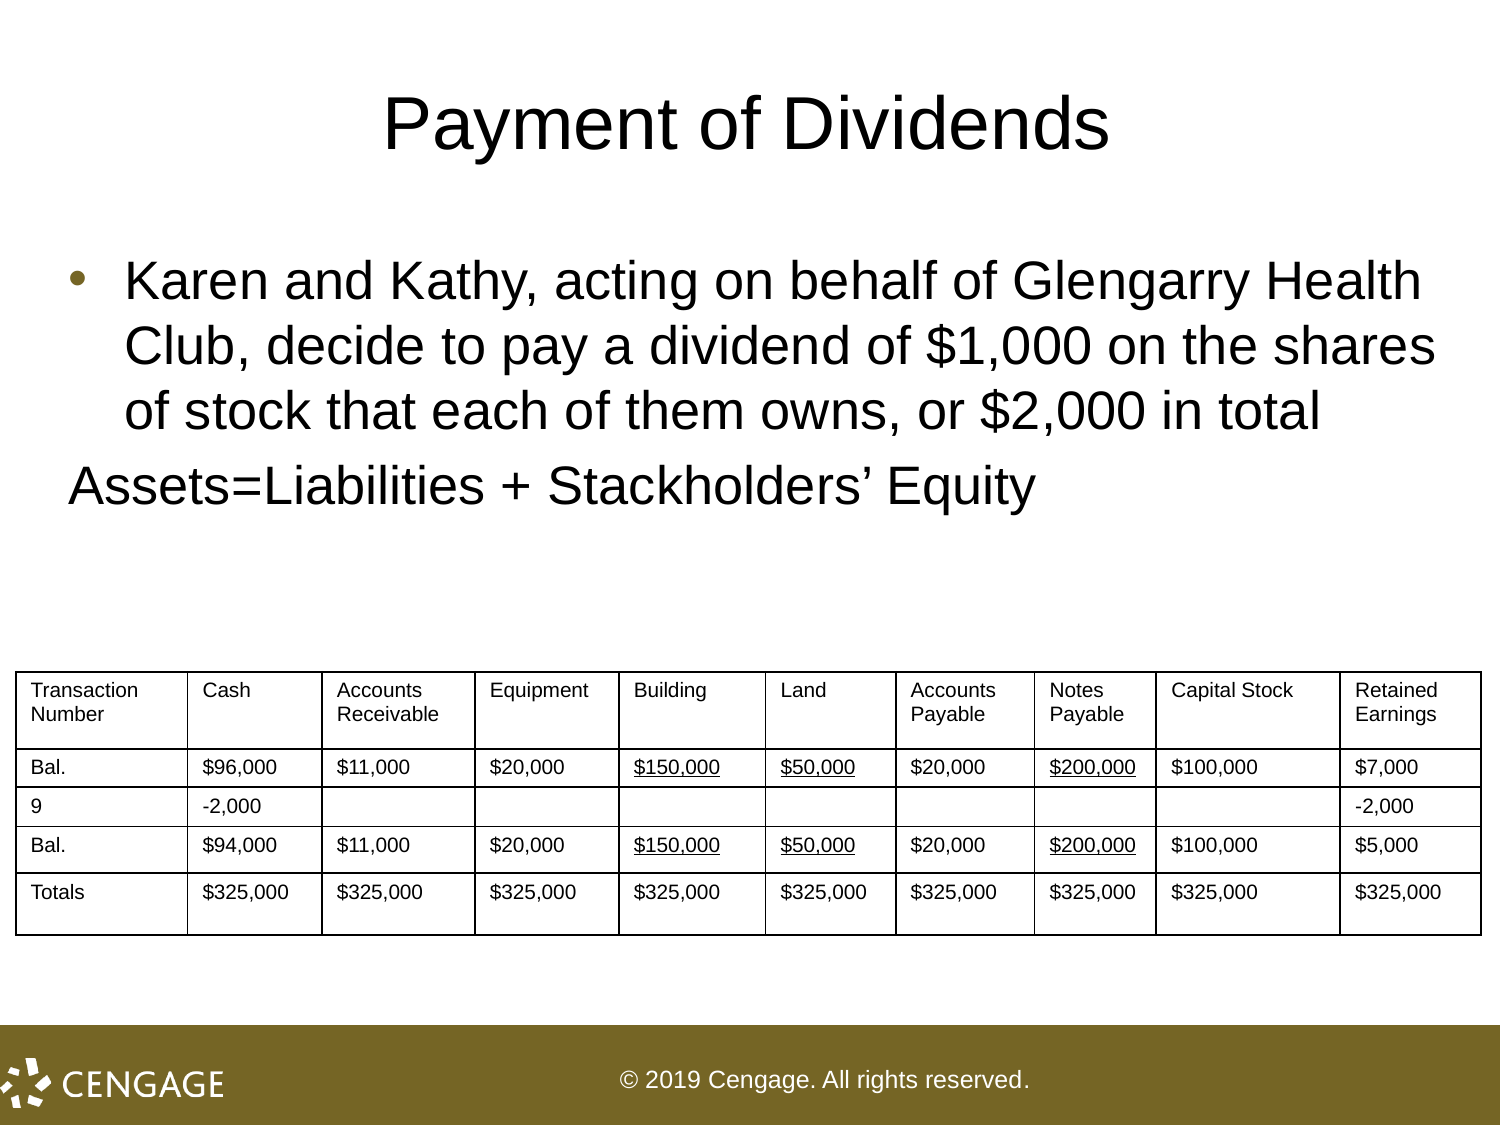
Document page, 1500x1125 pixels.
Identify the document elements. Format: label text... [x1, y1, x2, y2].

table_cell $325,000 [766, 874, 895, 934]
picture [0, 1058, 223, 1108]
table_cell [1157, 788, 1339, 826]
table_cell $100,000 [1157, 750, 1339, 786]
table_cell $150,000 [620, 750, 765, 786]
table_header Building [620, 673, 765, 748]
table_cell $325,000 [476, 874, 618, 934]
title Payment of Dividends [88, 39, 1406, 200]
table_cell [476, 788, 618, 826]
table_header Capital Stock [1157, 673, 1339, 748]
table_cell 9 [17, 788, 187, 826]
table_cell $325,000 [188, 874, 321, 934]
table_cell $20,000 [897, 827, 1034, 872]
table_cell Bal. [17, 827, 187, 872]
table_cell $11,000 [323, 827, 474, 872]
table_cell Bal. [17, 750, 187, 786]
table_cell $11,000 [323, 750, 474, 786]
table_cell $150,000 [620, 827, 765, 872]
table_header Cash [188, 673, 321, 748]
table_cell $94,000 [188, 827, 321, 872]
table_cell $325,000 [1035, 874, 1155, 934]
table_cell $325,000 [1341, 874, 1480, 934]
table_header Retained Earnings [1341, 673, 1480, 748]
table_cell $325,000 [620, 874, 765, 934]
table_header Accounts Payable [897, 673, 1034, 748]
table_header Notes Payable [1035, 673, 1155, 748]
table_cell $325,000 [1157, 874, 1339, 934]
table_cell $325,000 [897, 874, 1034, 934]
table_cell $50,000 [766, 750, 895, 786]
table_cell [897, 788, 1034, 826]
table_cell [1035, 788, 1155, 826]
table_header Equipment [476, 673, 618, 748]
table_cell $100,000 [1157, 827, 1339, 872]
table_cell [620, 788, 765, 826]
table_cell $20,000 [897, 750, 1034, 786]
table_cell $96,000 [188, 750, 321, 786]
table_cell Totals [17, 874, 187, 934]
table_cell $20,000 [476, 750, 618, 786]
table_header Accounts Receivable [323, 673, 474, 748]
table_cell $200,000 [1035, 827, 1155, 872]
table_header Land [766, 673, 895, 748]
table_cell $200,000 [1035, 750, 1155, 786]
table_cell [323, 788, 474, 826]
table_cell [766, 788, 895, 826]
table_cell -2,000 [188, 788, 321, 826]
table_cell $20,000 [476, 827, 618, 872]
table_cell $7,000 [1341, 750, 1480, 786]
table_cell $325,000 [323, 874, 474, 934]
table_cell $5,000 [1341, 827, 1480, 872]
list Karen and Kathy, acting on behalf of Glengarry Health Club, decide to pay a dividend of $1,000 on the shares of stock that each of them owns, or $2,000 in total Assets=Liabilities + Stackholders’ Equity [53, 237, 1463, 532]
table_header Transaction Number [17, 673, 187, 748]
table_cell -2,000 [1341, 788, 1480, 826]
table_cell $50,000 [766, 827, 895, 872]
